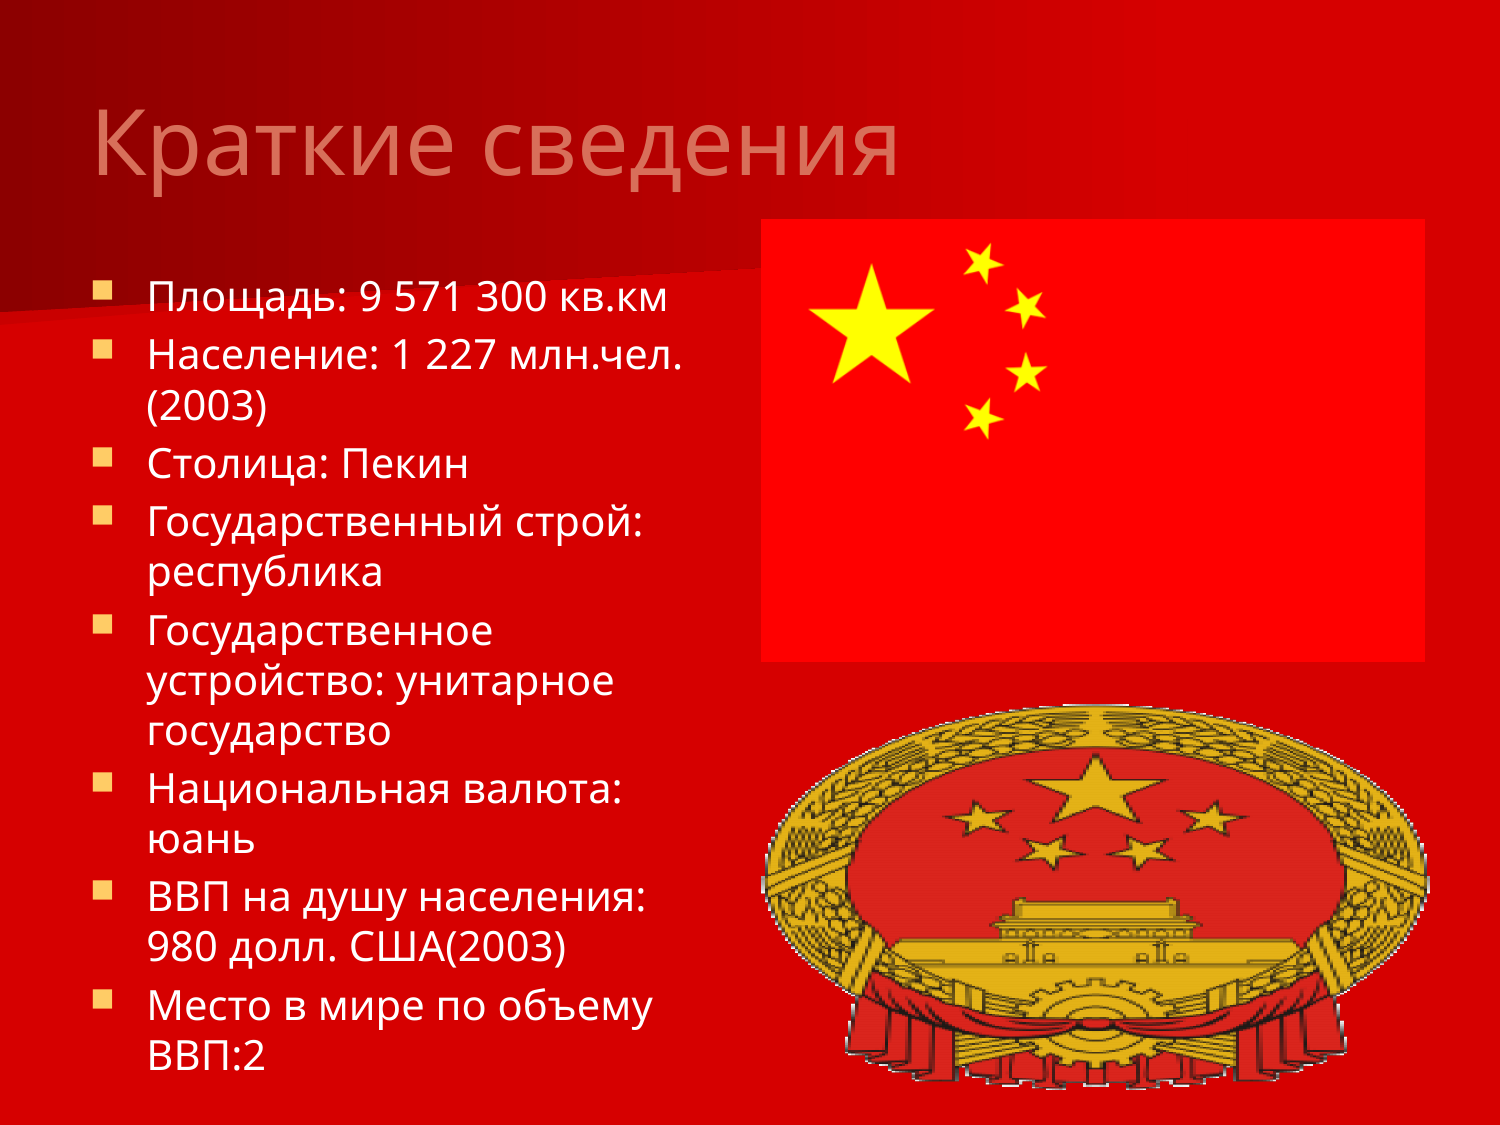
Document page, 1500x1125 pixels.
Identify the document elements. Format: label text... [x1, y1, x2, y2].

title Краткие сведения [74, 44, 1426, 233]
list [761, 219, 1425, 662]
list Площадь: 9 571 300 кв.км Население: 1 227 млн.чел. (2003) Столица: Пекин Государственный строй: республика Государственное устройство: унитарное государство Национальная валюта: юань ВВП на душу населения: 980 долл. США(2003) Место в мире по объему ВВП:2 [74, 262, 738, 1001]
picture [761, 703, 1430, 1090]
